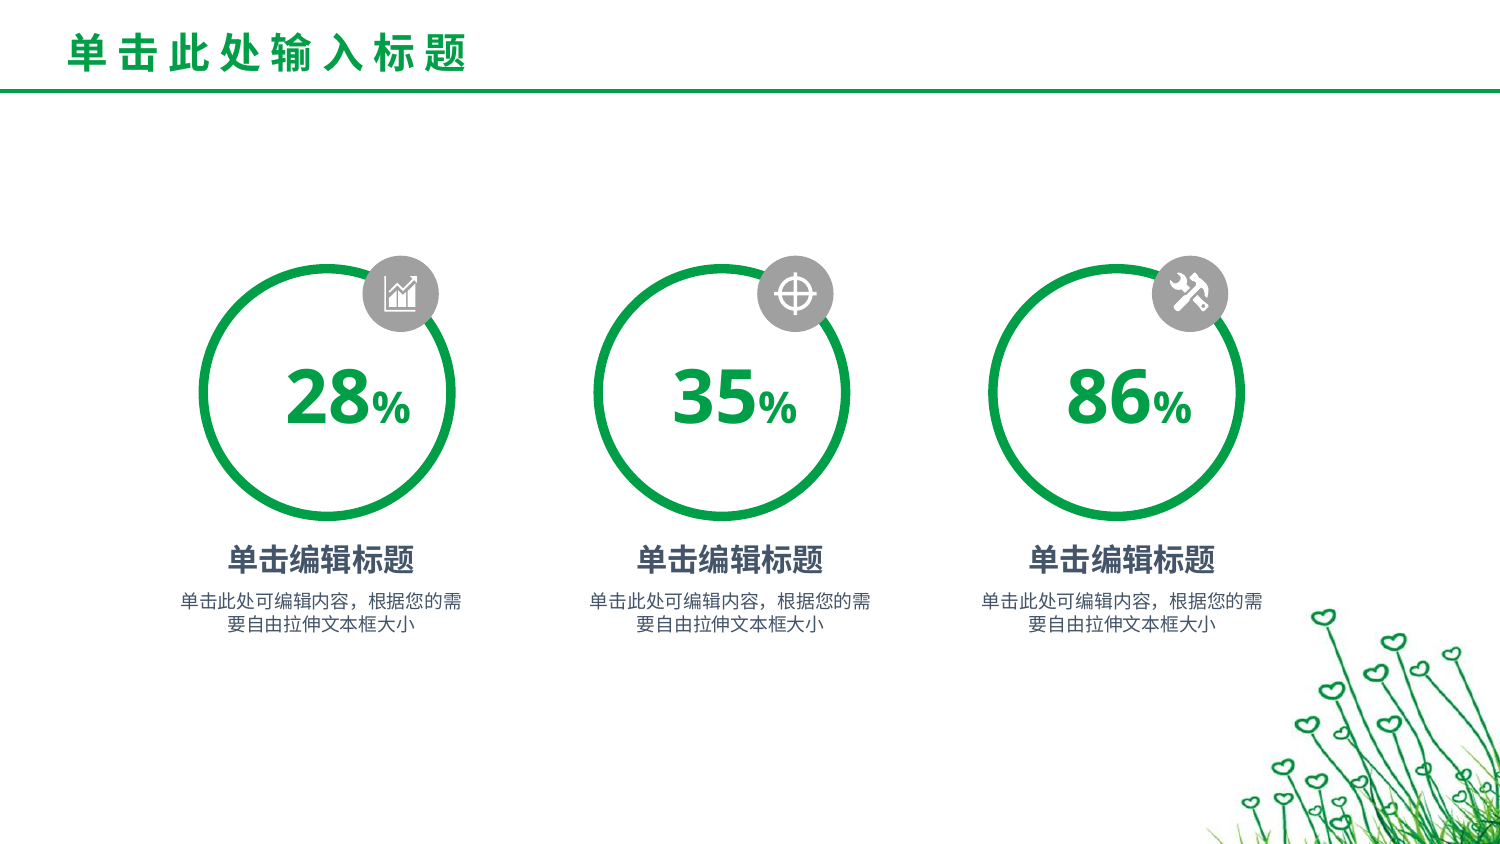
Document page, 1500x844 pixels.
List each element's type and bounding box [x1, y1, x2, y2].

text_box [176, 255, 465, 636]
text_box [585, 255, 875, 636]
text_box [978, 255, 1267, 636]
picture [383, 307, 1500, 844]
